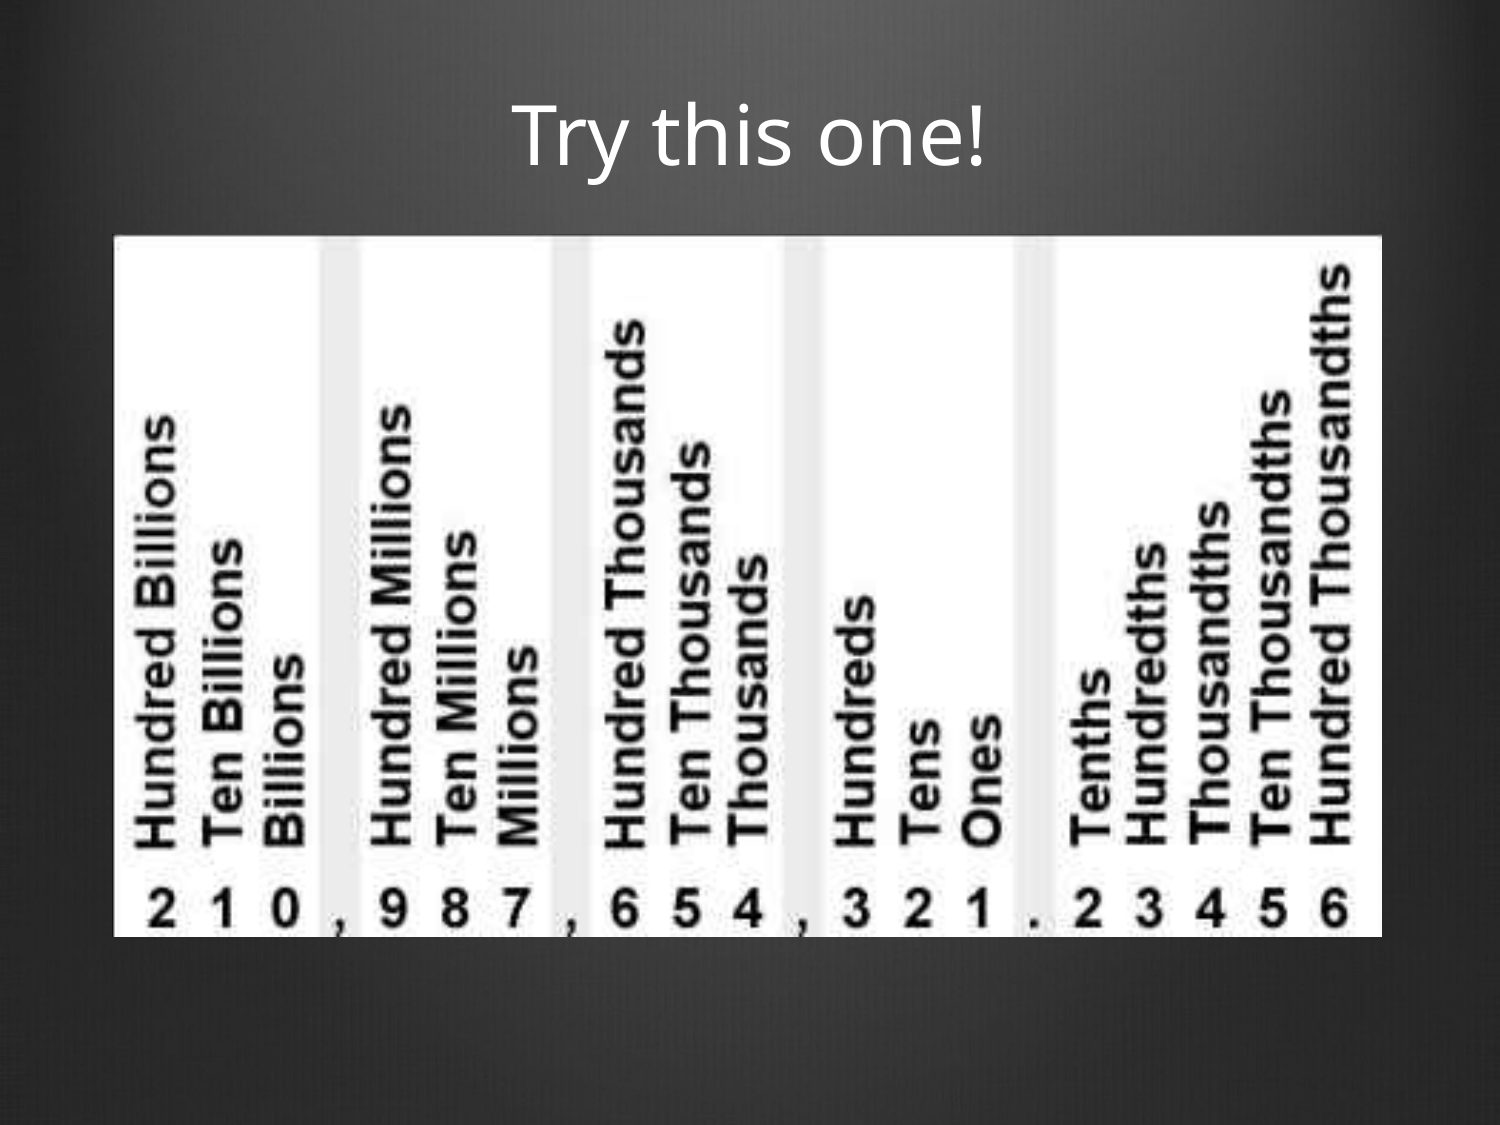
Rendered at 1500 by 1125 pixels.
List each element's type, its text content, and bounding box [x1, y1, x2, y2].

picture [112, 234, 1382, 937]
title Try this one! [112, 65, 1388, 199]
